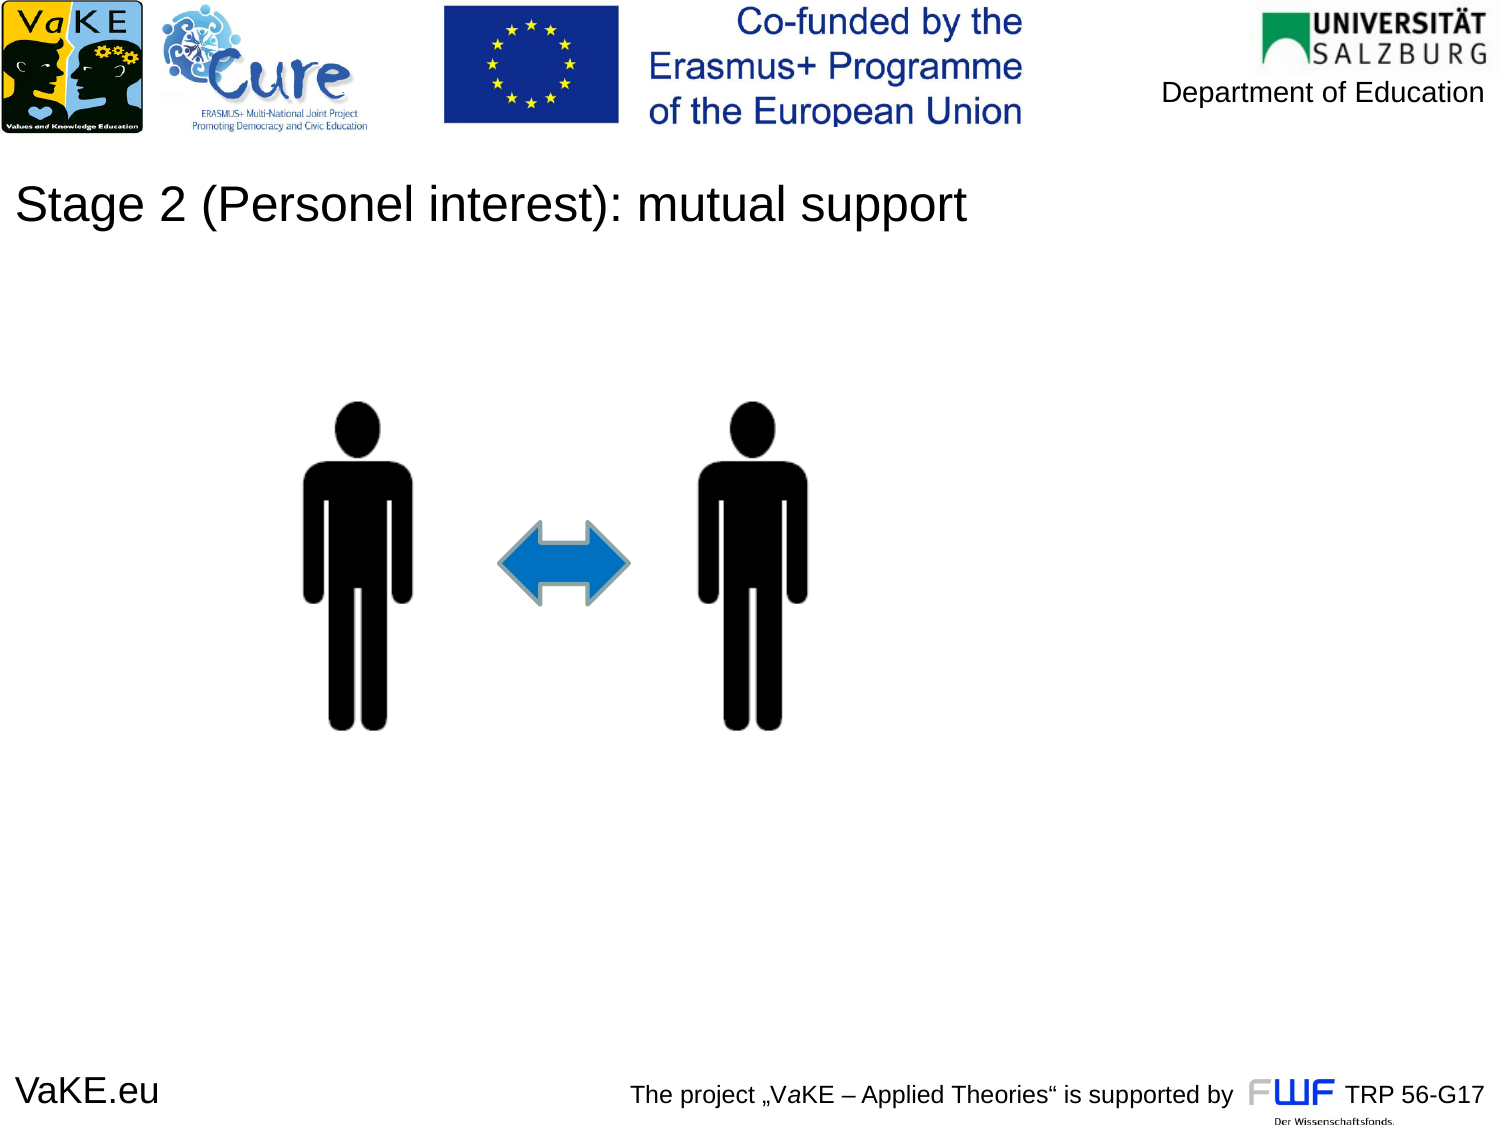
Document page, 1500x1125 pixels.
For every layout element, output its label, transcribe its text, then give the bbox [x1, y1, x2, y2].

picture [277, 380, 433, 745]
text_box [496, 520, 631, 607]
text_box Stage 2 (Personel interest): mutual support [0, 163, 1500, 239]
picture [672, 380, 828, 745]
picture [0, 0, 145, 135]
picture [1249, 1079, 1394, 1125]
picture [1249, 0, 1500, 78]
